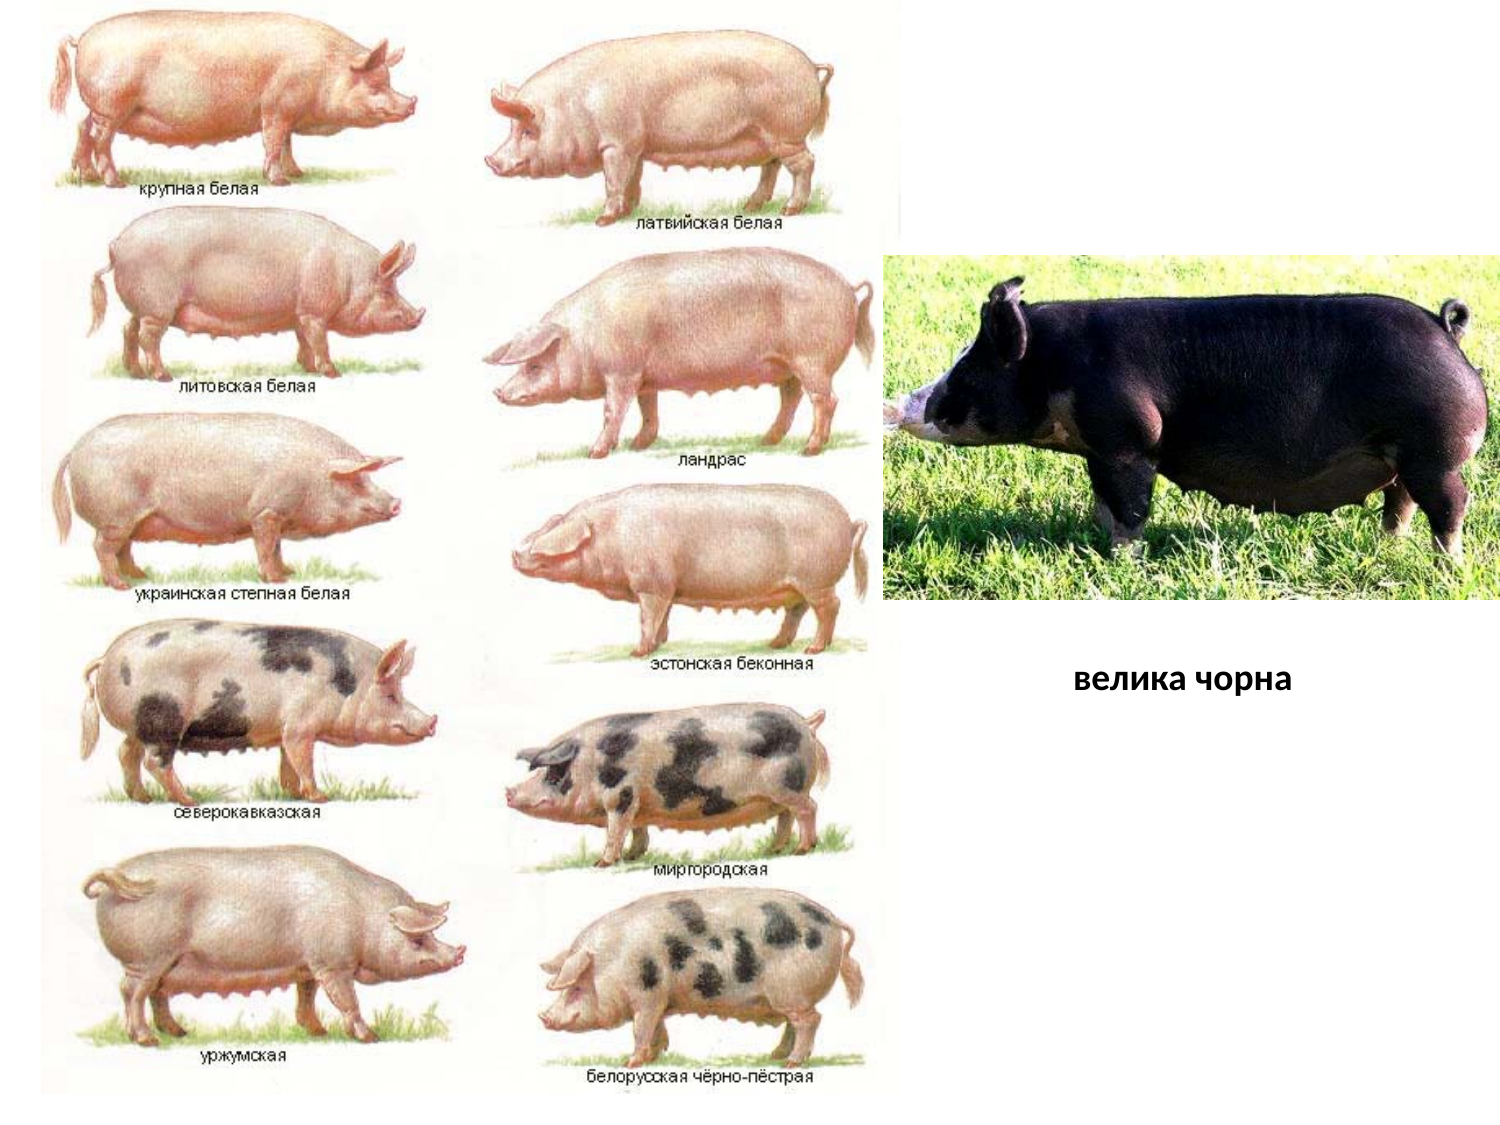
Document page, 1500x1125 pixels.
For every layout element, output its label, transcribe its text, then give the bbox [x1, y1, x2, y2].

picture [40, 0, 1500, 1095]
text_box велика чорна [1058, 645, 1308, 705]
